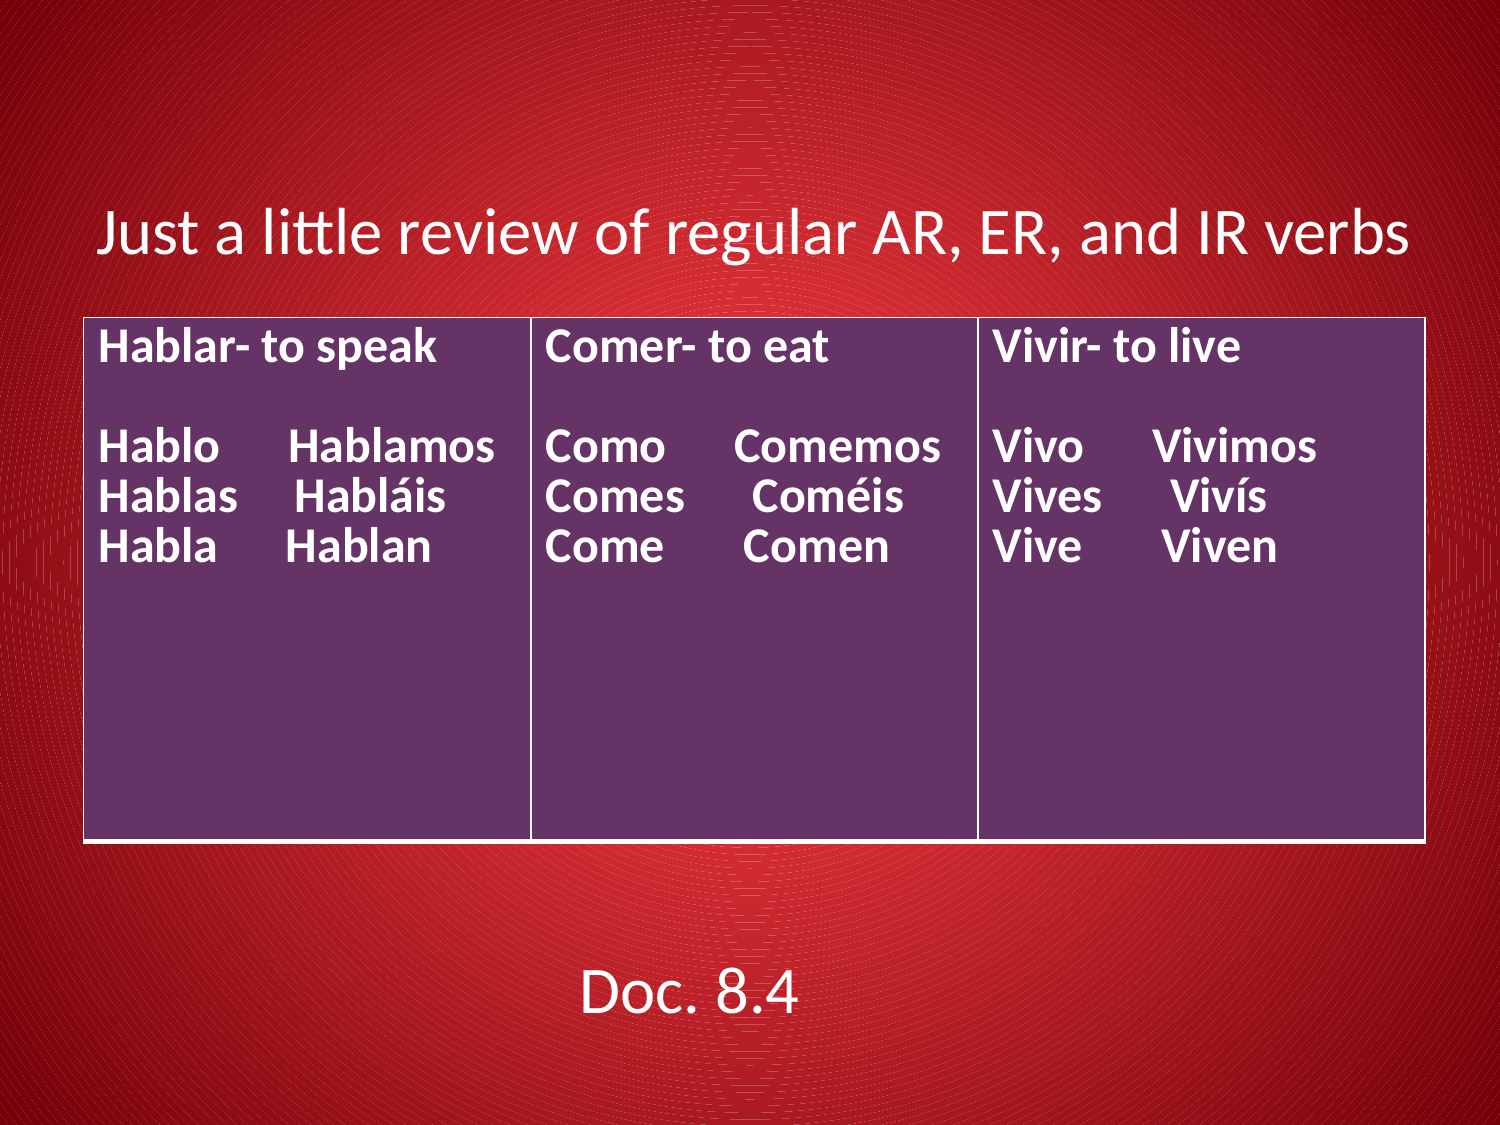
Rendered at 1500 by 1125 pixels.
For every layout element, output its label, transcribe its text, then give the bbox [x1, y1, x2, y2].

table_header Vivir- to live Vivo Vivimos Vives Vivís Vive Viven [979, 318, 1424, 839]
text_box Just a little review of regular AR, ER, and IR verbs [81, 180, 1427, 276]
text_box Doc. 8.4 [564, 939, 815, 1035]
table_header Hablar- to speak Hablo Hablamos Hablas Habláis Habla Hablan [84, 318, 530, 839]
table_header Comer- to eat Como Comemos Comes Coméis Come Comen [532, 318, 977, 839]
